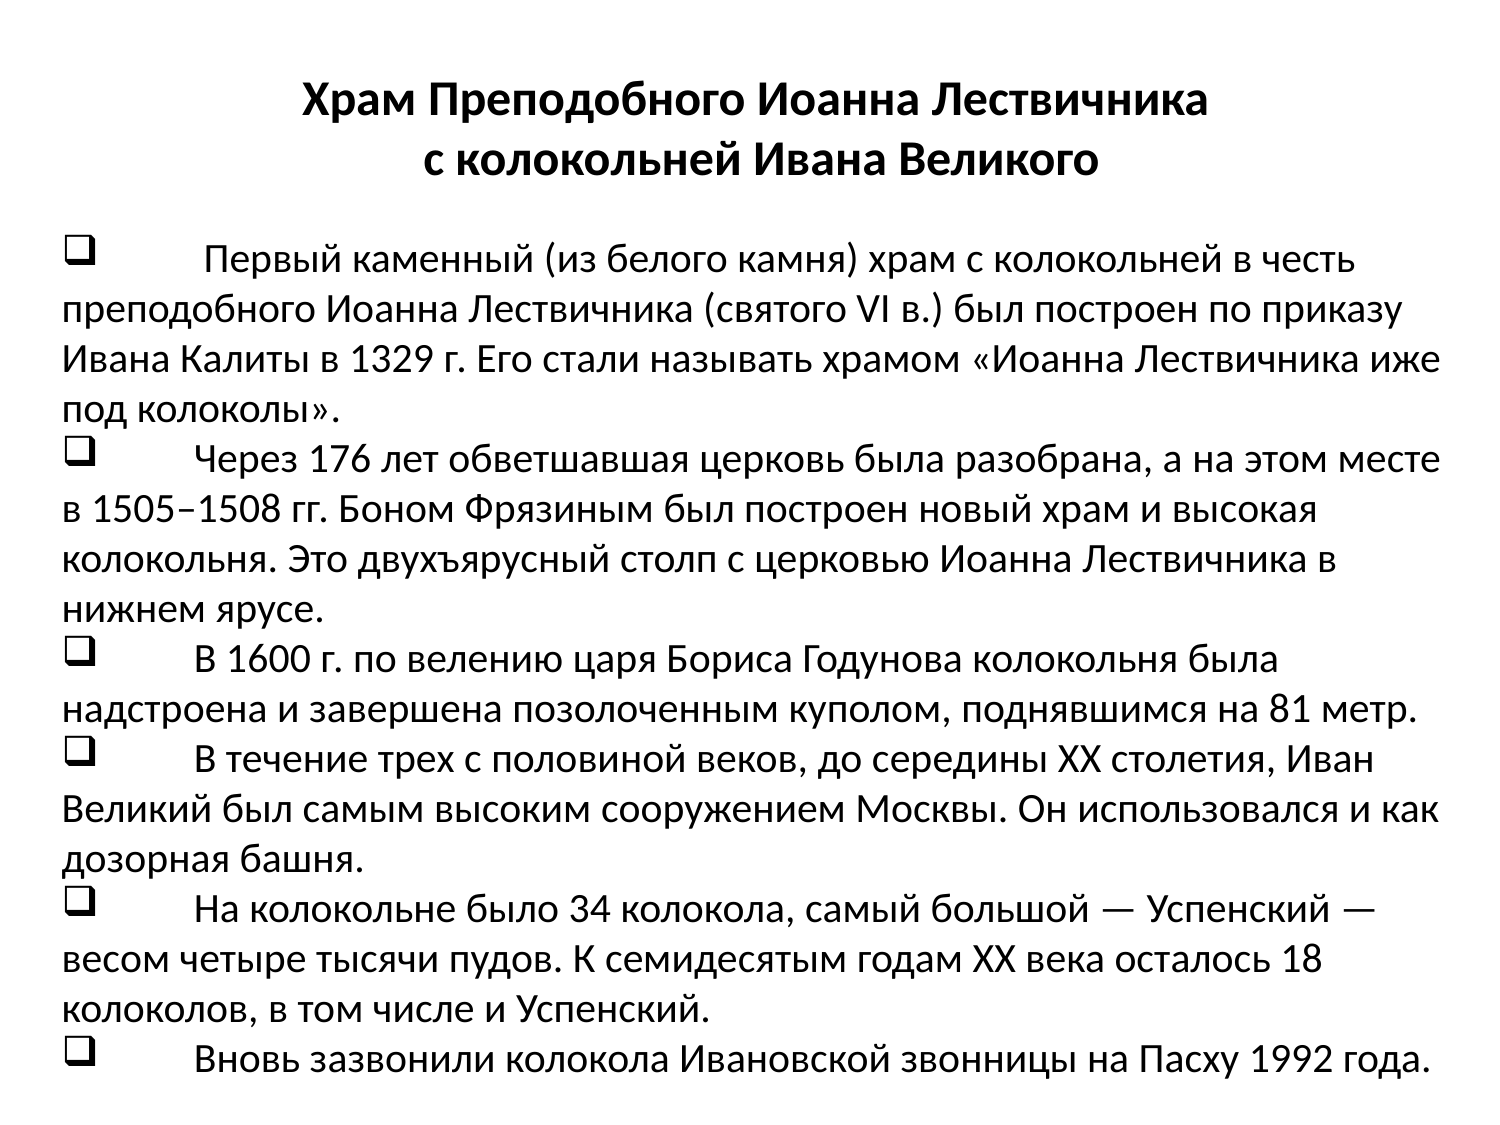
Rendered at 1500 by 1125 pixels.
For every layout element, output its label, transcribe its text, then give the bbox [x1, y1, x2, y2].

text_box Храм Преподобного Иоанна Лествичника с колокольней Ивана Великого Первый каменный (из белого камня) храм с колокольней в честь преподобного Иоанна Лествичника (святого VI в.) был построен по приказу Ивана Калиты в 1329 г. Его стали называть храмом «Иоанна Лествичника иже под колоколы». Через 176 лет обветшавшая церковь была разобрана, а на этом месте в 1505–1508 гг. Боном Фрязиным был построен новый храм и высокая колокольня. Это двухъярусный столп с церковью Иоанна Лествичника в нижнем ярусе. В 1600 г. по велению царя Бориса Годунова колокольня была надстроена и завершена позолоченным куполом, поднявшимся на 81 метр. В течение трех с половиной веков, до середины XX столетия, Иван Великий был самым высоким сооружением Москвы. Он использовался и как дозорная башня. На колокольне было 34 колокола, самый большой — Успенский — весом четыре тысячи пудов. К семидесятым годам XX века осталось 18 колоколов, в том числе и Успенский. Вновь зазвонили колокола Ивановской звонницы на Пасху 1992 года. [46, 58, 1477, 1125]
